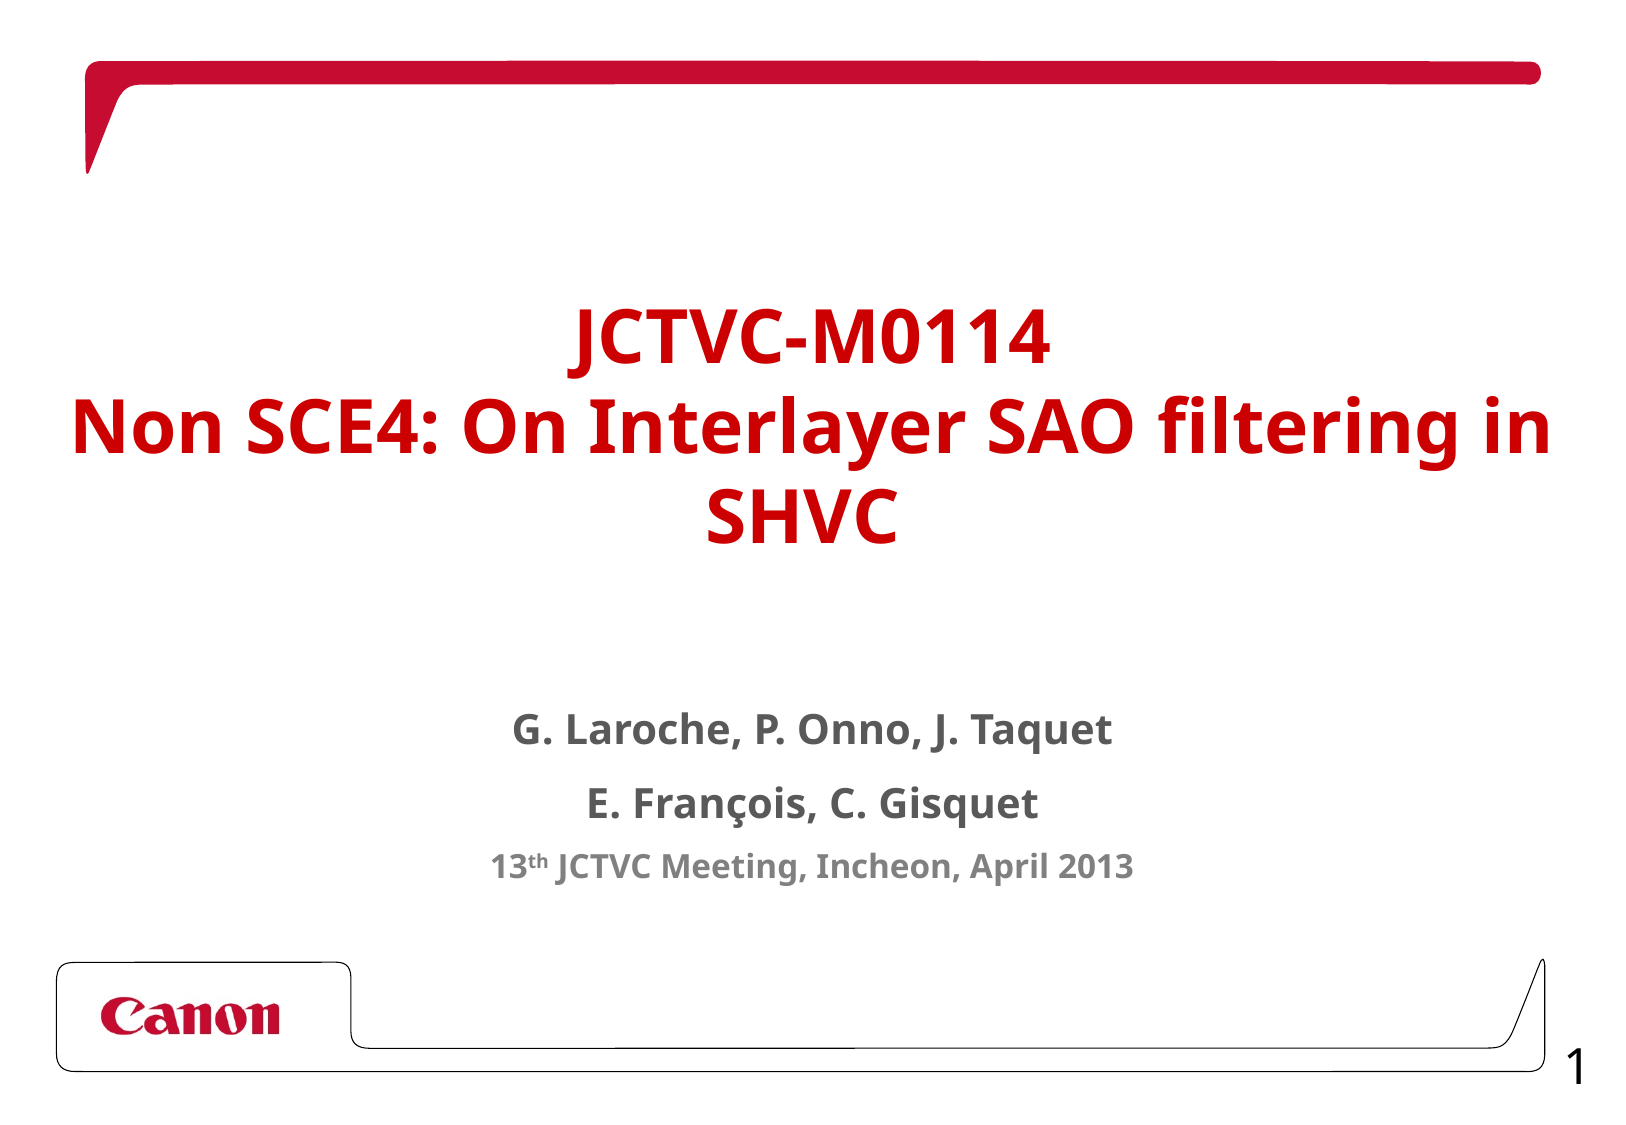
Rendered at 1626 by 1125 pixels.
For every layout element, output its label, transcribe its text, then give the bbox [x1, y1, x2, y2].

text_box 1 [1462, 1035, 1593, 1103]
title JCTVC-M0114 Non SCE4: On Interlayer SAO filtering in SHVC [27, 375, 1598, 563]
picture [99, 995, 281, 1035]
subtitle G. Laroche, P. Onno, J. Taquet E. François, C. Gisquet 13th JCTVC Meeting, Incheon, April 2013 [189, 680, 1436, 969]
